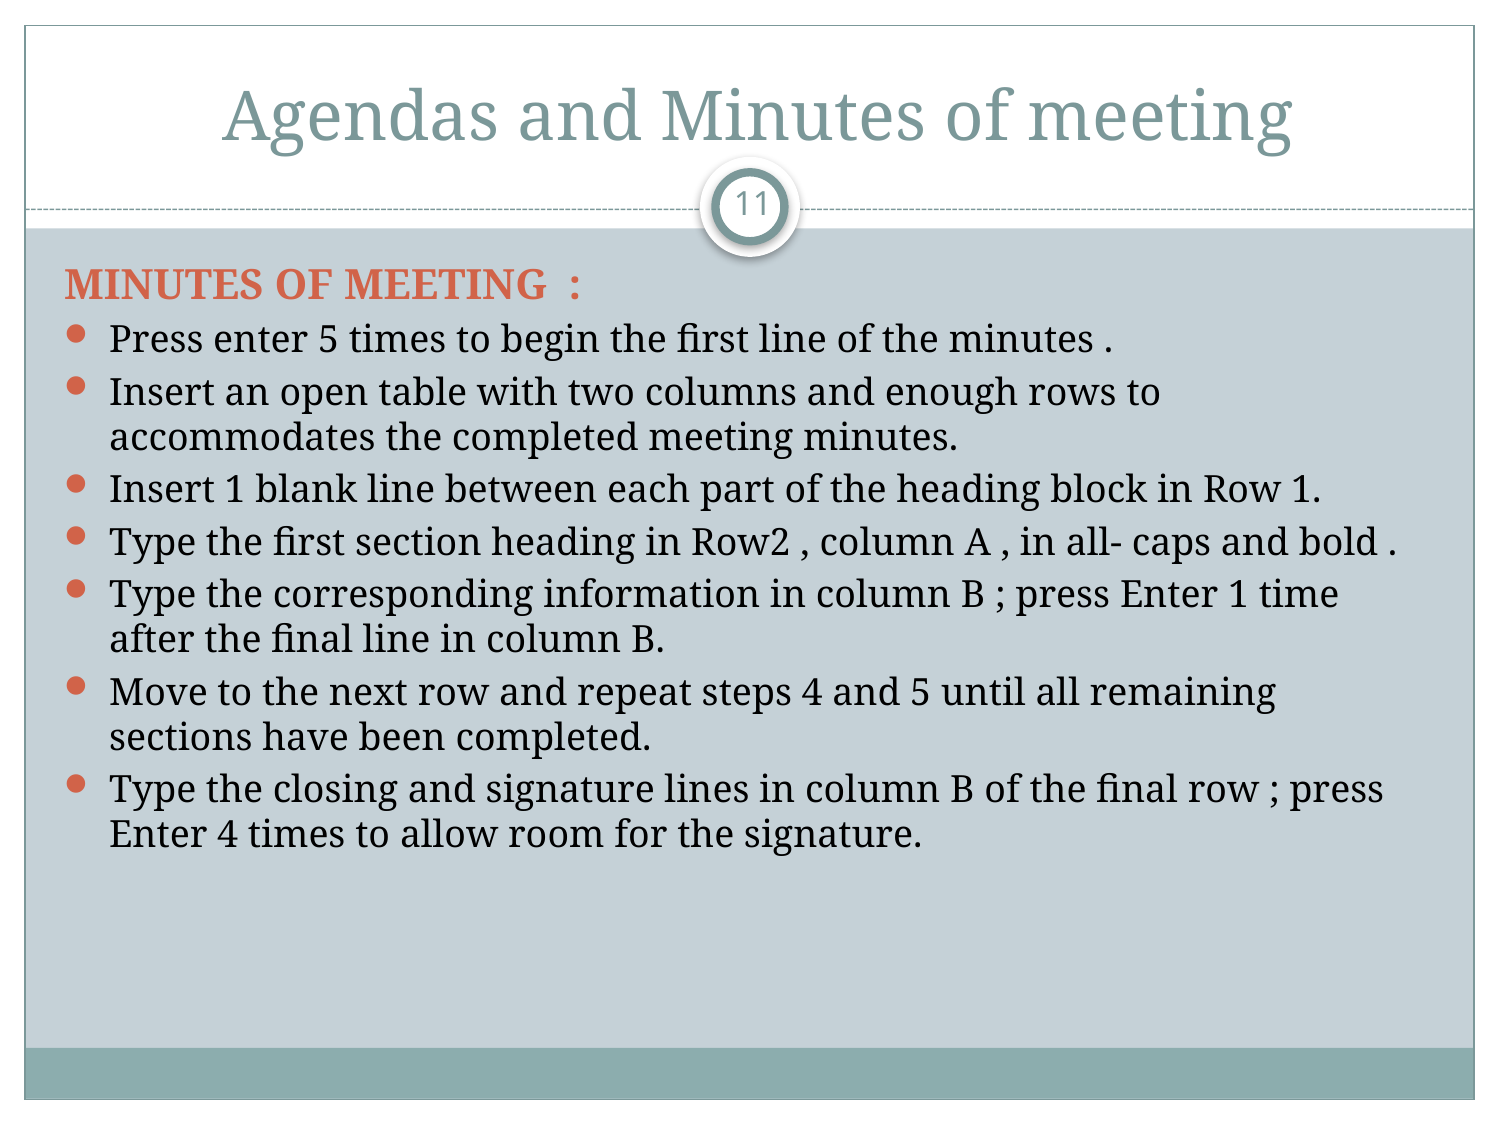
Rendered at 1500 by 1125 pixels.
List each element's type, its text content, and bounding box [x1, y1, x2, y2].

title Agendas and Minutes of meeting [49, 37, 1450, 162]
list MINUTES OF MEETING : Press enter 5 times to begin the first line of the minutes . Insert an open table with two columns and enough rows to accommodates the completed meeting minutes. Insert 1 blank line between each part of the heading block in Row 1. Type the first section heading in Row2 , column A , in all- caps and bold . Type the corresponding information in column B ; press Enter 1 time after the final line in column B. Move to the next row and repeat steps 4 and 5 until all remaining sections have been completed. Type the closing and signature lines in column B of the final row ; press Enter 4 times to allow room for the signature. [49, 250, 1445, 1001]
slide_number 11 [715, 168, 791, 241]
